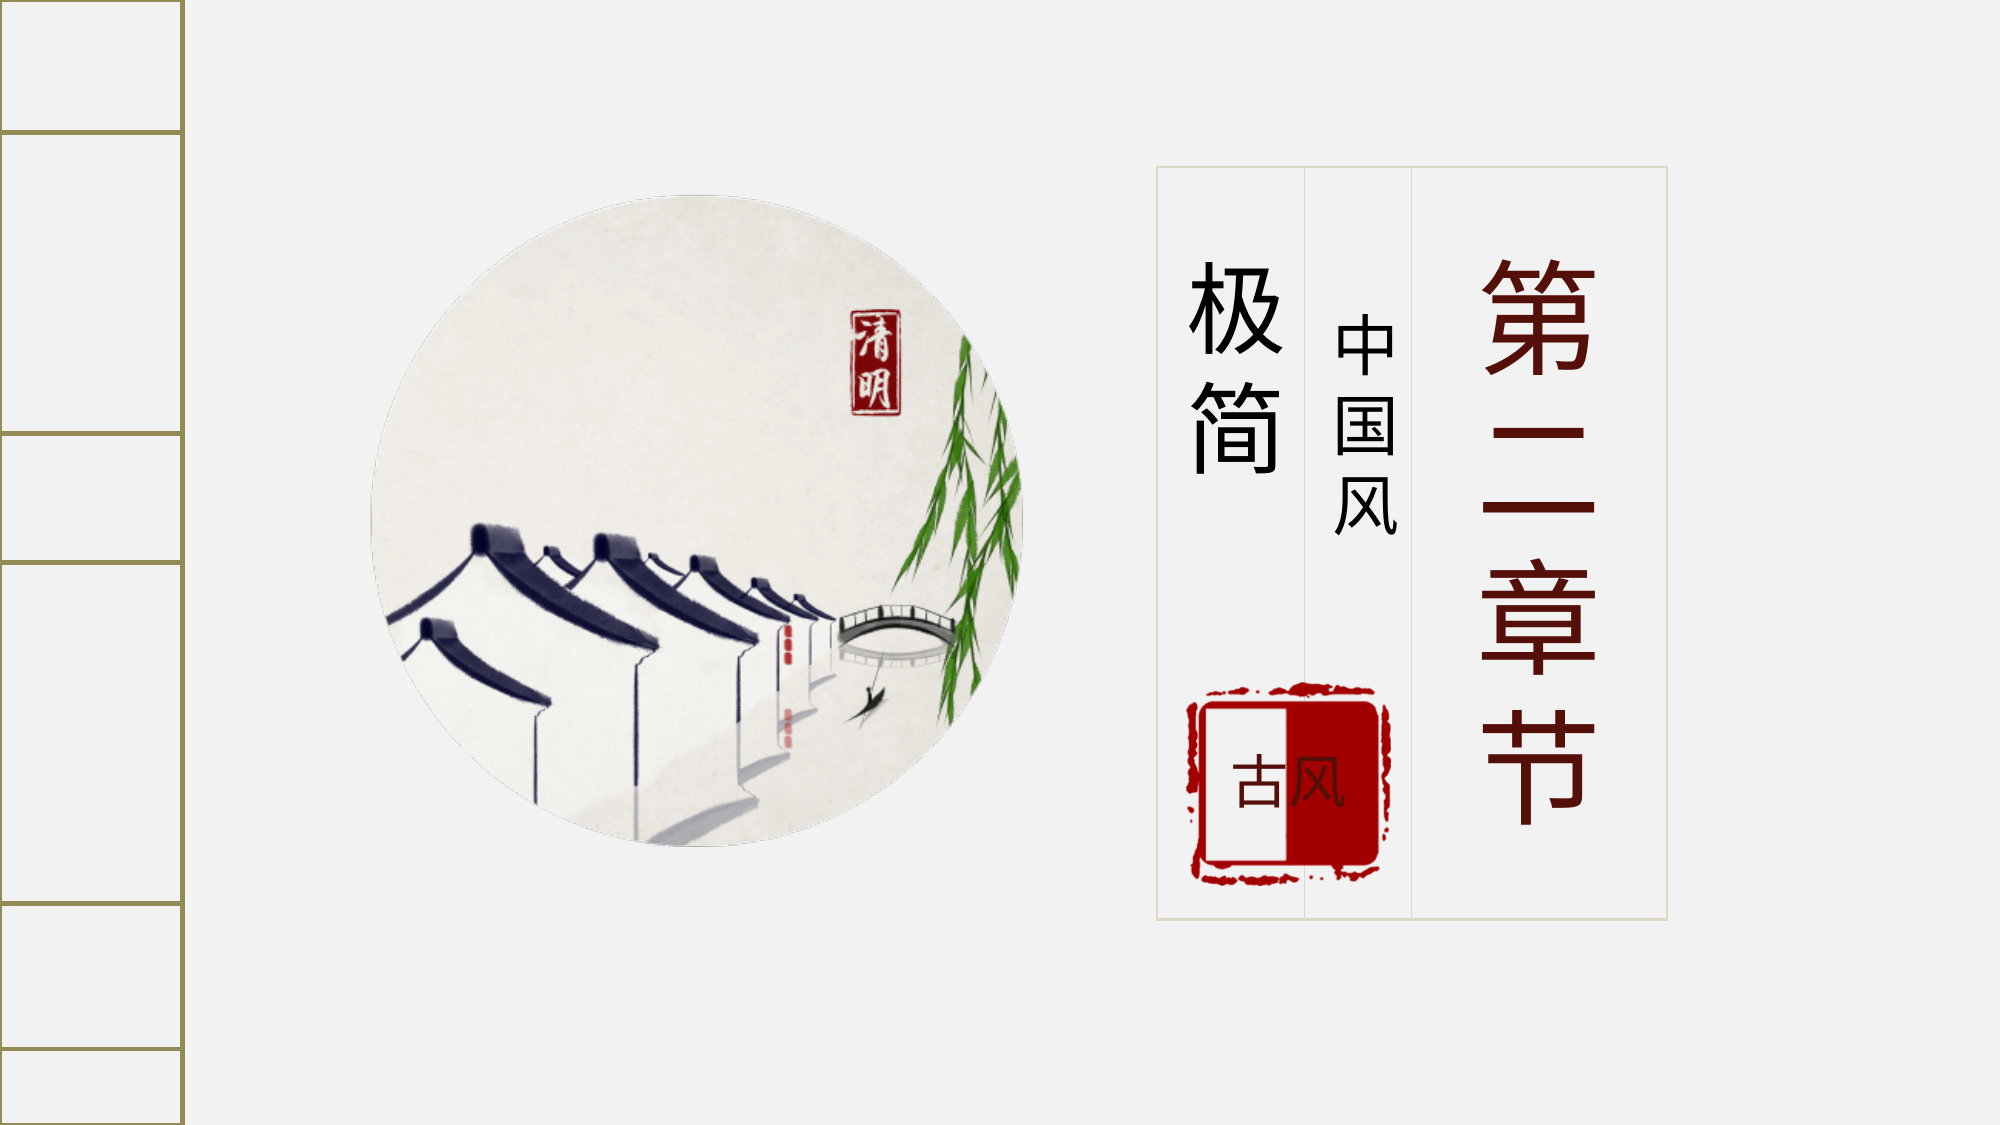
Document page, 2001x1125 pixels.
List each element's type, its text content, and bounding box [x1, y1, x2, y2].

text_box 第二章 节 [1462, 232, 1607, 848]
text_box [0, 0, 184, 1125]
text_box [1166, 166, 1668, 921]
picture [1185, 682, 1391, 886]
picture [242, 100, 1166, 1024]
text_box 古风 [1391, 737, 1401, 823]
